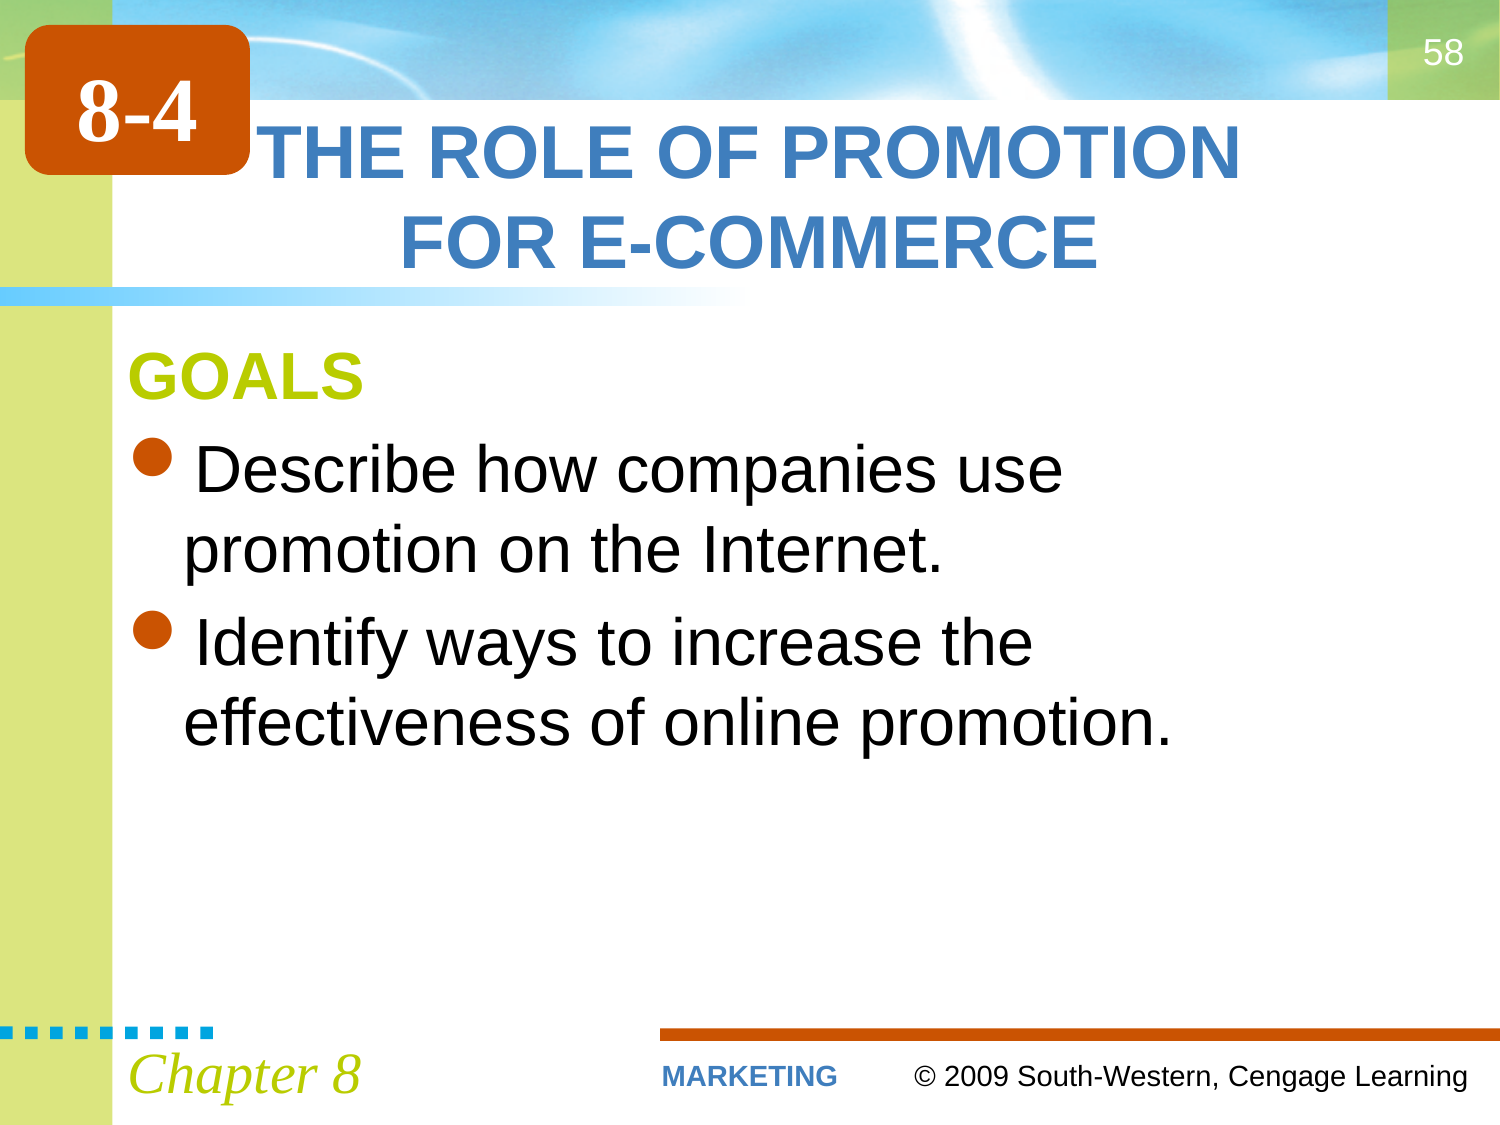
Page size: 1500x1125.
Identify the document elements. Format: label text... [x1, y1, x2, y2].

slide_number 58 [1387, 0, 1500, 101]
footer Chapter 8 [112, 1012, 638, 1113]
list GOALS Describe how companies use promotion on the Internet. Identify ways to increase the effectiveness of online promotion. [112, 324, 1388, 1001]
title THE ROLE OF PROMOTION FOR E-COMMERCE [112, 99, 1388, 288]
text_box 8-4 [24, 24, 250, 175]
